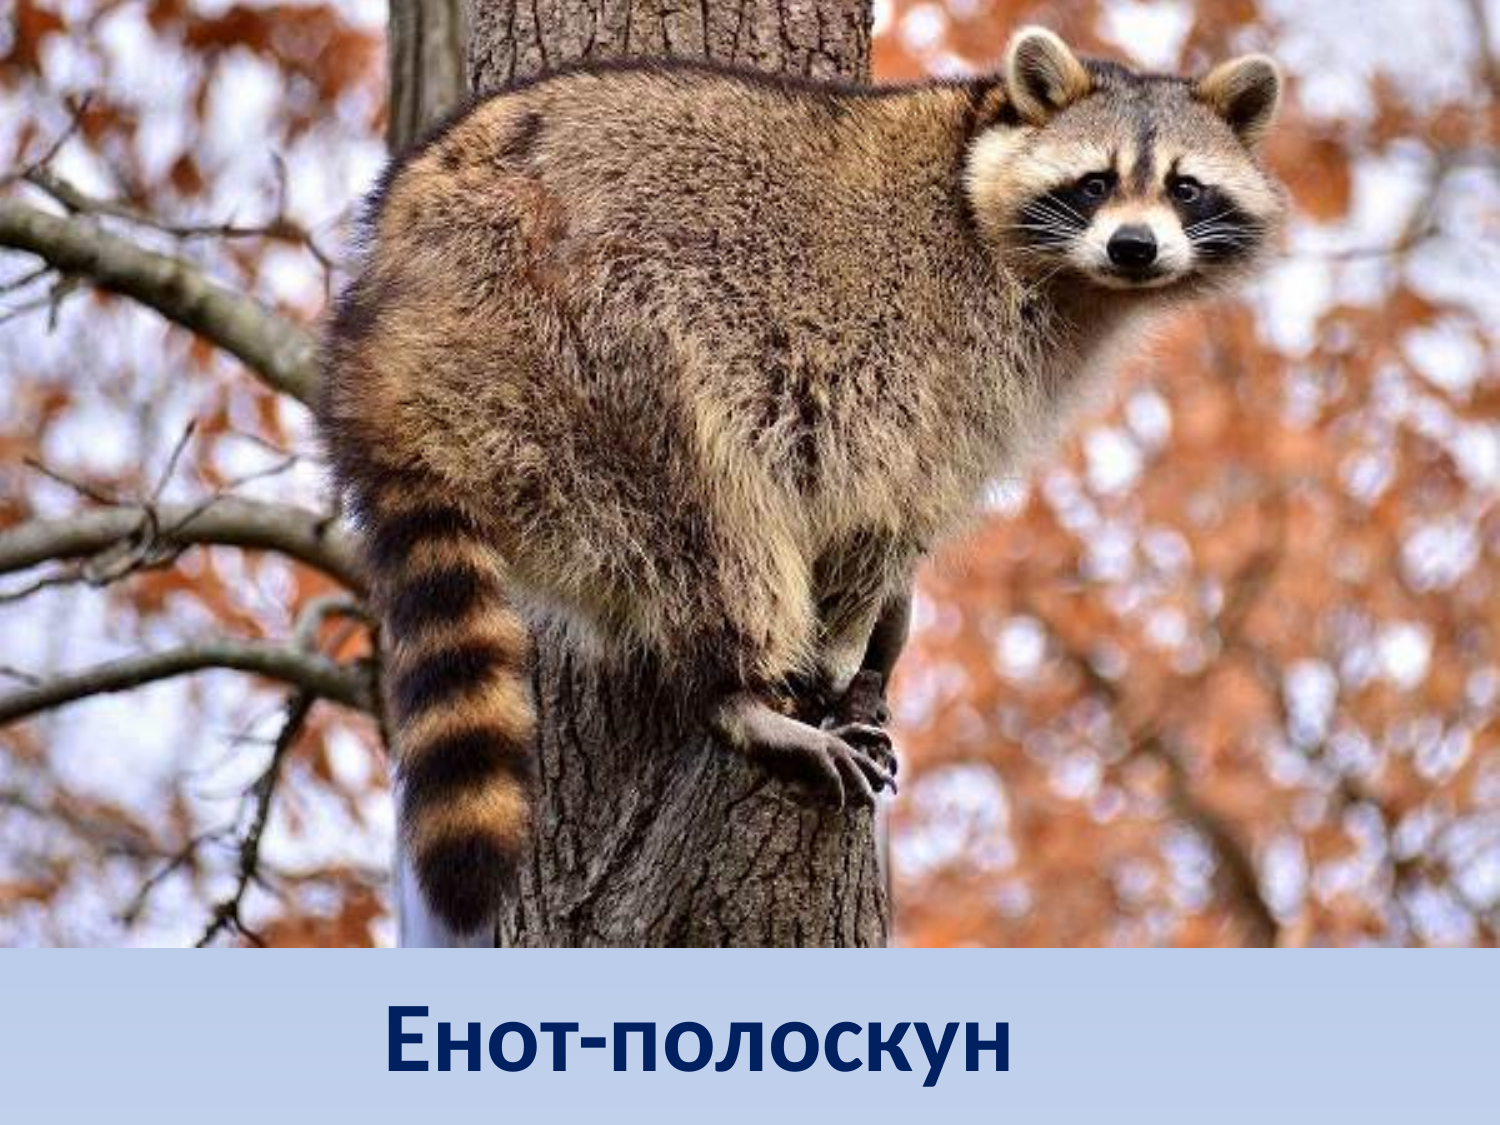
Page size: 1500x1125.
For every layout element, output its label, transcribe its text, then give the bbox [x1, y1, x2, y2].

text_box Енот-полоскун [324, 964, 1075, 1099]
picture [0, 0, 1500, 949]
